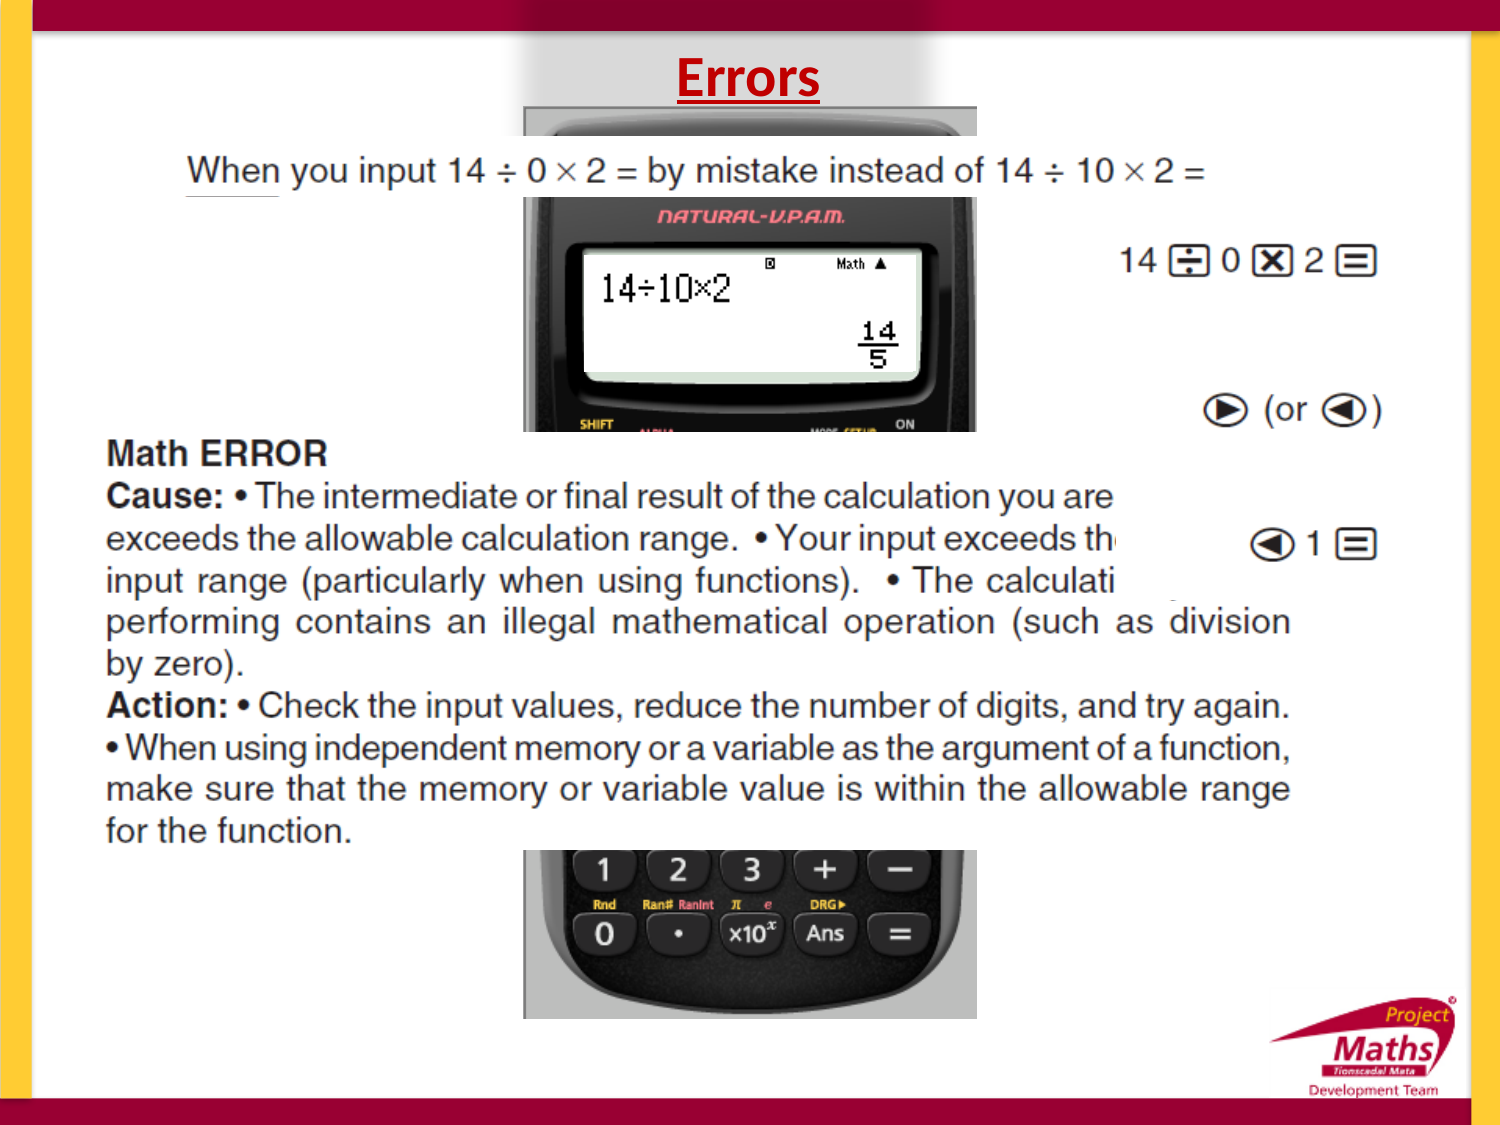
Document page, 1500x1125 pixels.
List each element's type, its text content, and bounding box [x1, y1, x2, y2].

picture [1269, 987, 1466, 1098]
text_box Errors [331, 30, 1166, 116]
picture [69, 116, 1400, 1019]
